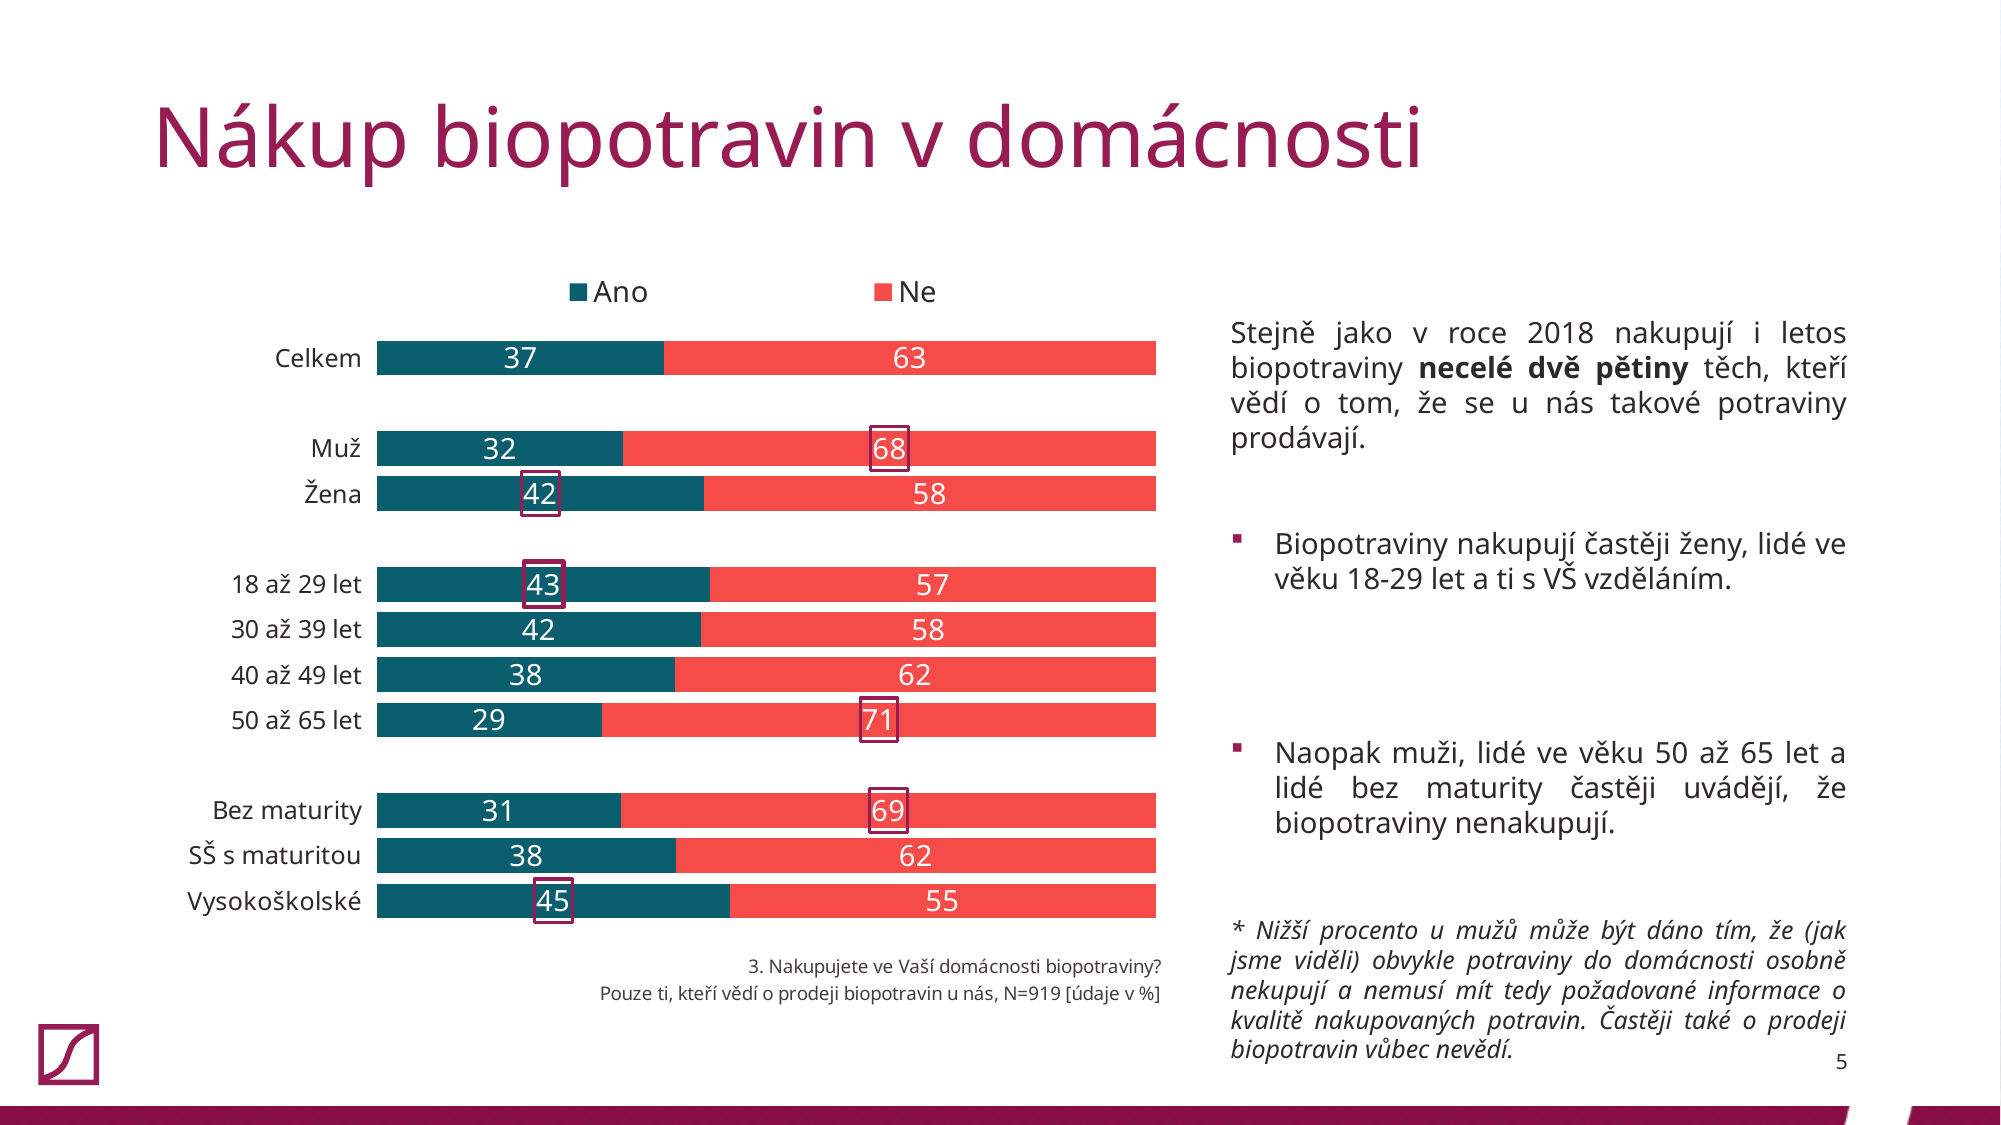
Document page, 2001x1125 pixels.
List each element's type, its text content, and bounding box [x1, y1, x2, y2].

list Stejně jako v roce 2018 nakupují i letos biopotraviny necelé dvě pětiny těch, kteří vědí o tom, že se u nás takové potraviny prodávají. Biopotraviny nakupují častěji ženy, lidé ve věku 18-29 let a ti s VŠ vzděláním. Naopak muži, lidé ve věku 50 až 65 let a lidé bez maturity častěji uvádějí, že biopotraviny nenakupují. * Nižší procento u mužů může být dáno tím, že (jak jsme viděli) obvykle potraviny do domácnosti osobně nekupují a nemusí mít tedy požadované informace o kvalitě nakupovaných potravin. Častěji také o prodeji biopotravin vůbec nevědí. [1215, 306, 1863, 1043]
title Nákup biopotravin v domácnosti [137, 59, 1940, 222]
picture [0, 0, 2001, 1125]
chart [132, 204, 1660, 1021]
slide_number 5 [1639, 1043, 1863, 1085]
